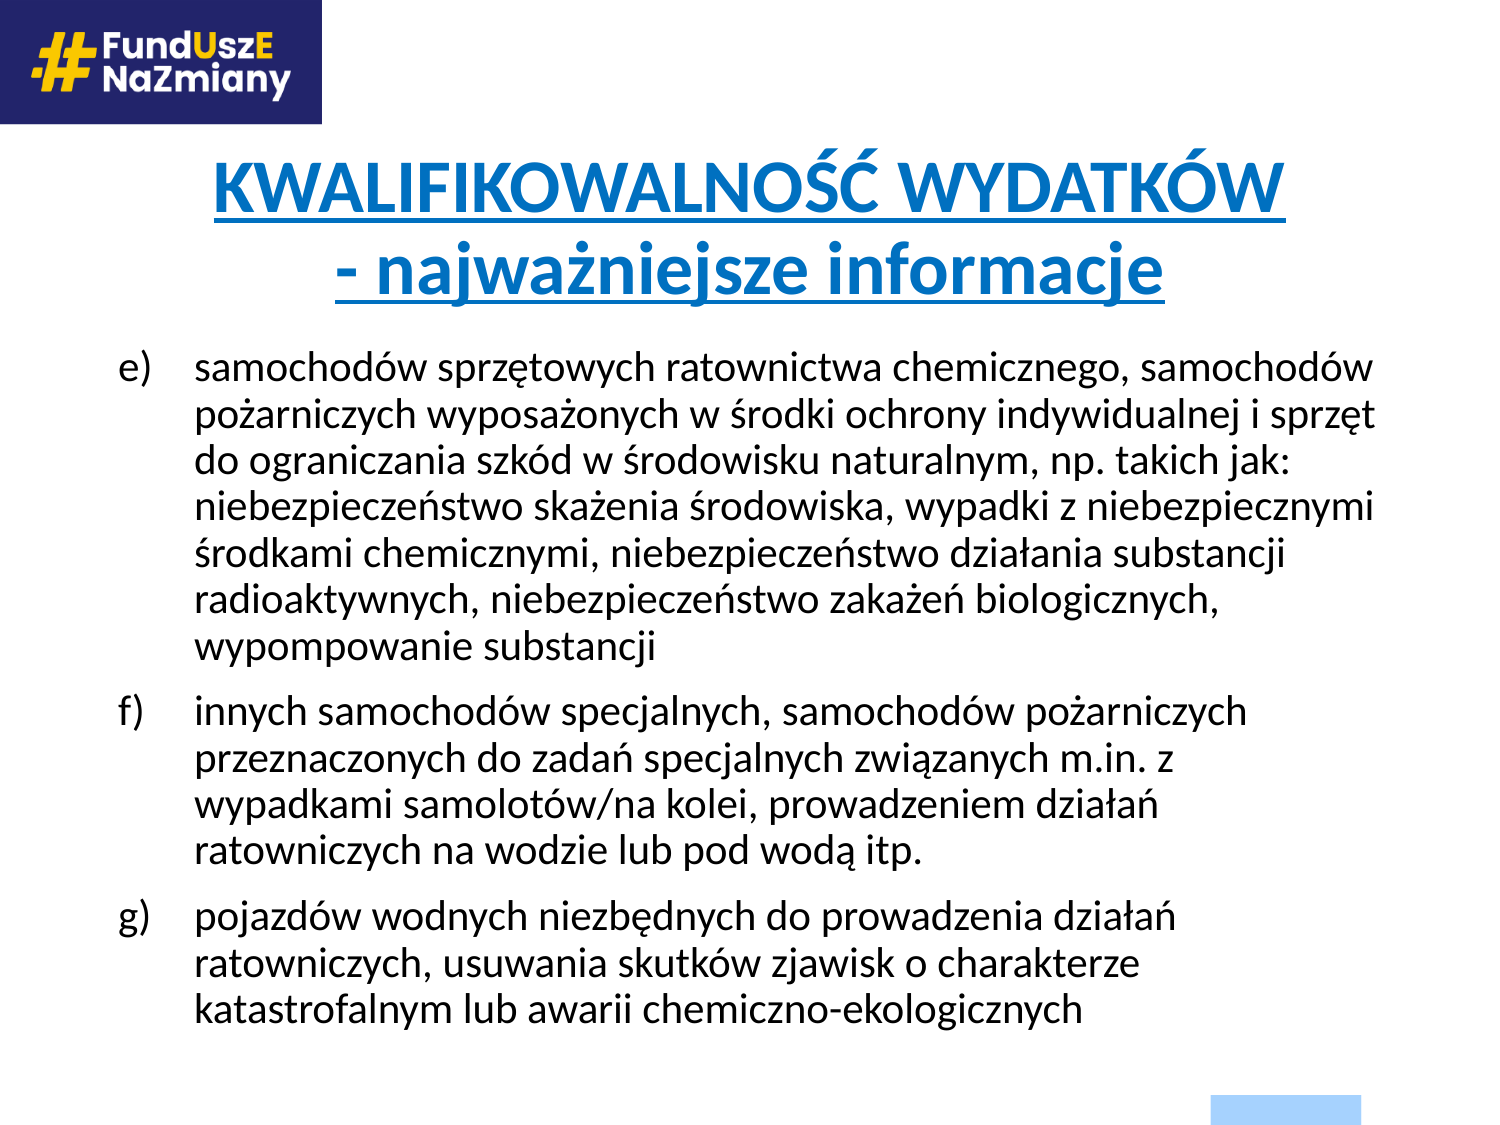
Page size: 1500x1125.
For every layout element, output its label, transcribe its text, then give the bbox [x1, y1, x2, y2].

list samochodów sprzętowych ratownictwa chemicznego, samochodów pożarniczych wyposażonych w środki ochrony indywidualnej i sprzęt do ograniczania szkód w środowisku naturalnym, np. takich jak: niebezpieczeństwo skażenia środowiska, wypadki z niebezpiecznymi środkami chemicznymi, niebezpieczeństwo działania substancji radioaktywnych, niebezpieczeństwo zakażeń biologicznych, wypompowanie substancji innych samochodów specjalnych, samochodów pożarniczych przeznaczonych do zadań specjalnych związanych m.in. z wypadkami samolotów/na kolei, prowadzeniem działań ratowniczych na wodzie lub pod wodą itp. pojazdów wodnych niezbędnych do prowadzenia działań ratowniczych, usuwania skutków zjawisk o charakterze katastrofalnym lub awarii chemiczno-ekologicznych [103, 337, 1397, 1048]
title KWALIFIKOWALNOŚĆ WYDATKÓW - najważniejsze informacje [103, 139, 1397, 319]
picture [0, 0, 1500, 1125]
